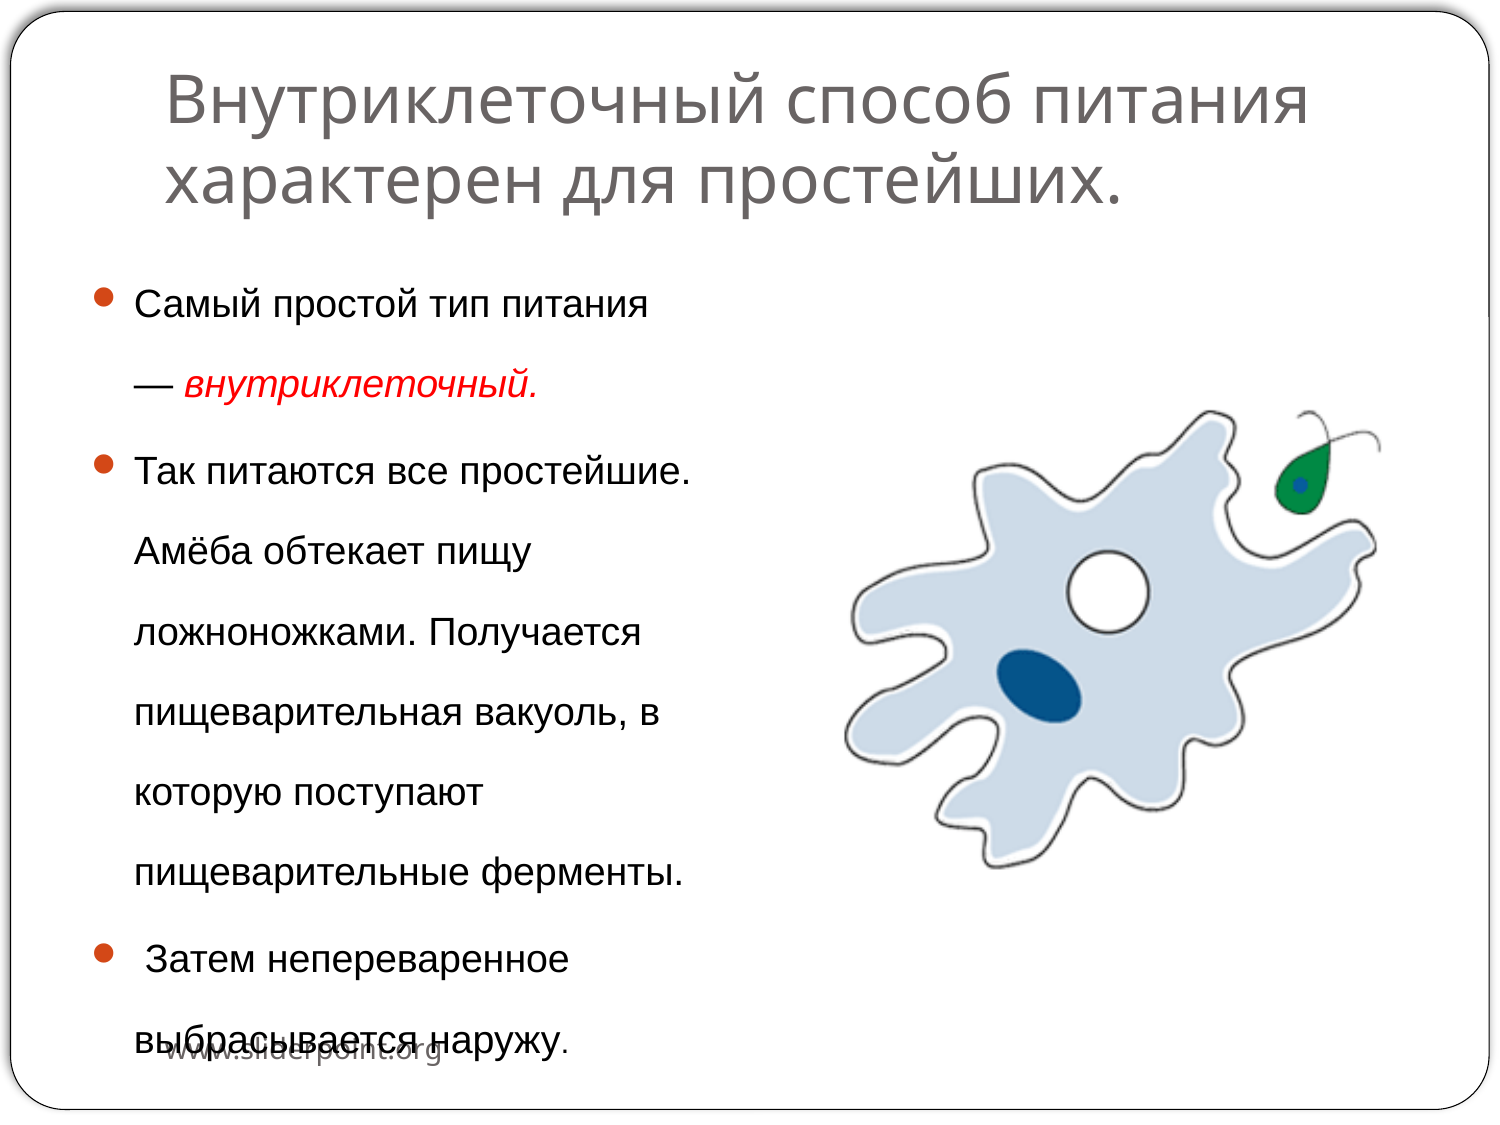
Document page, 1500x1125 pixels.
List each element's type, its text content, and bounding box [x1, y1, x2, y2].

list Самый простой тип питания — внутриклеточный. Так питаются все простейшие. Амёба обтекает пищу ложноножками. Получается пищеварительная вакуоль, в которую поступают пищеварительные ферменты. Затем непереваренное выбрасывается наружу. [76, 237, 833, 1071]
footer www.sliderpoint.org [150, 1012, 800, 1088]
title Внутриклеточный способ питания характерен для простейших. [150, 45, 1425, 233]
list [820, 219, 1446, 950]
